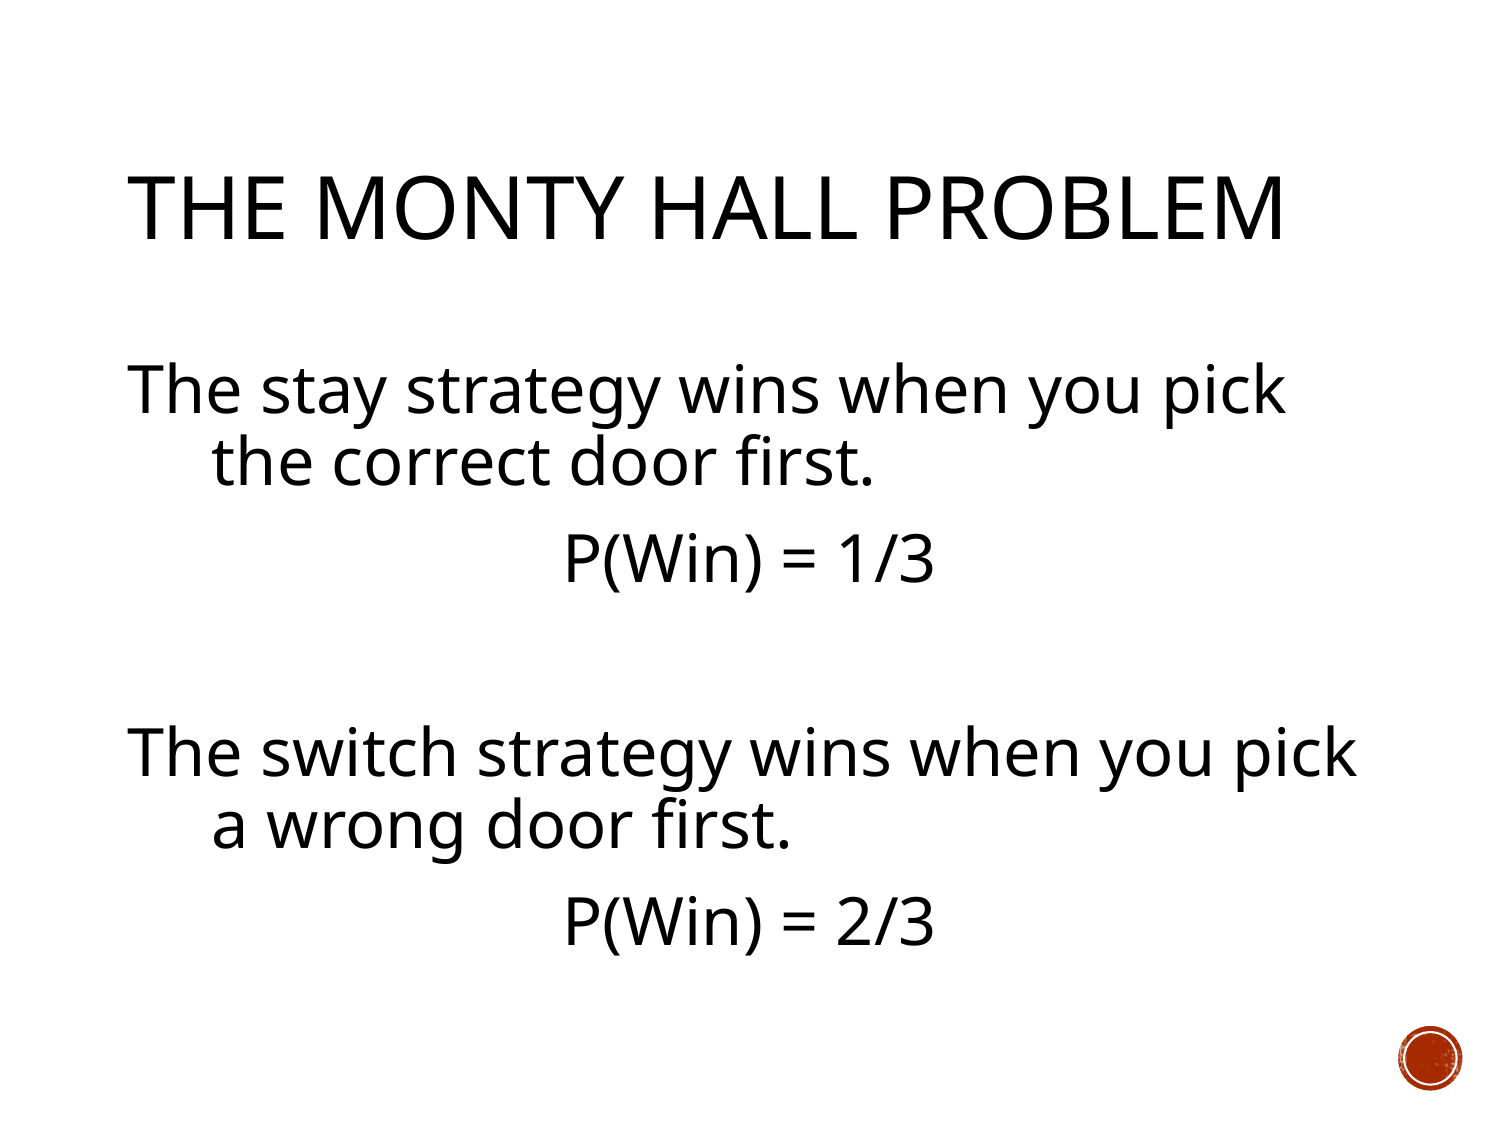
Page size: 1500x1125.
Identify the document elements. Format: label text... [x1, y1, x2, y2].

title The Monty Hall Problem [112, 79, 1388, 344]
list The stay strategy wins when you pick the correct door first. P(Win) = 1/3 The switch strategy wins when you pick a wrong door first. P(Win) = 2/3 [112, 348, 1388, 1013]
